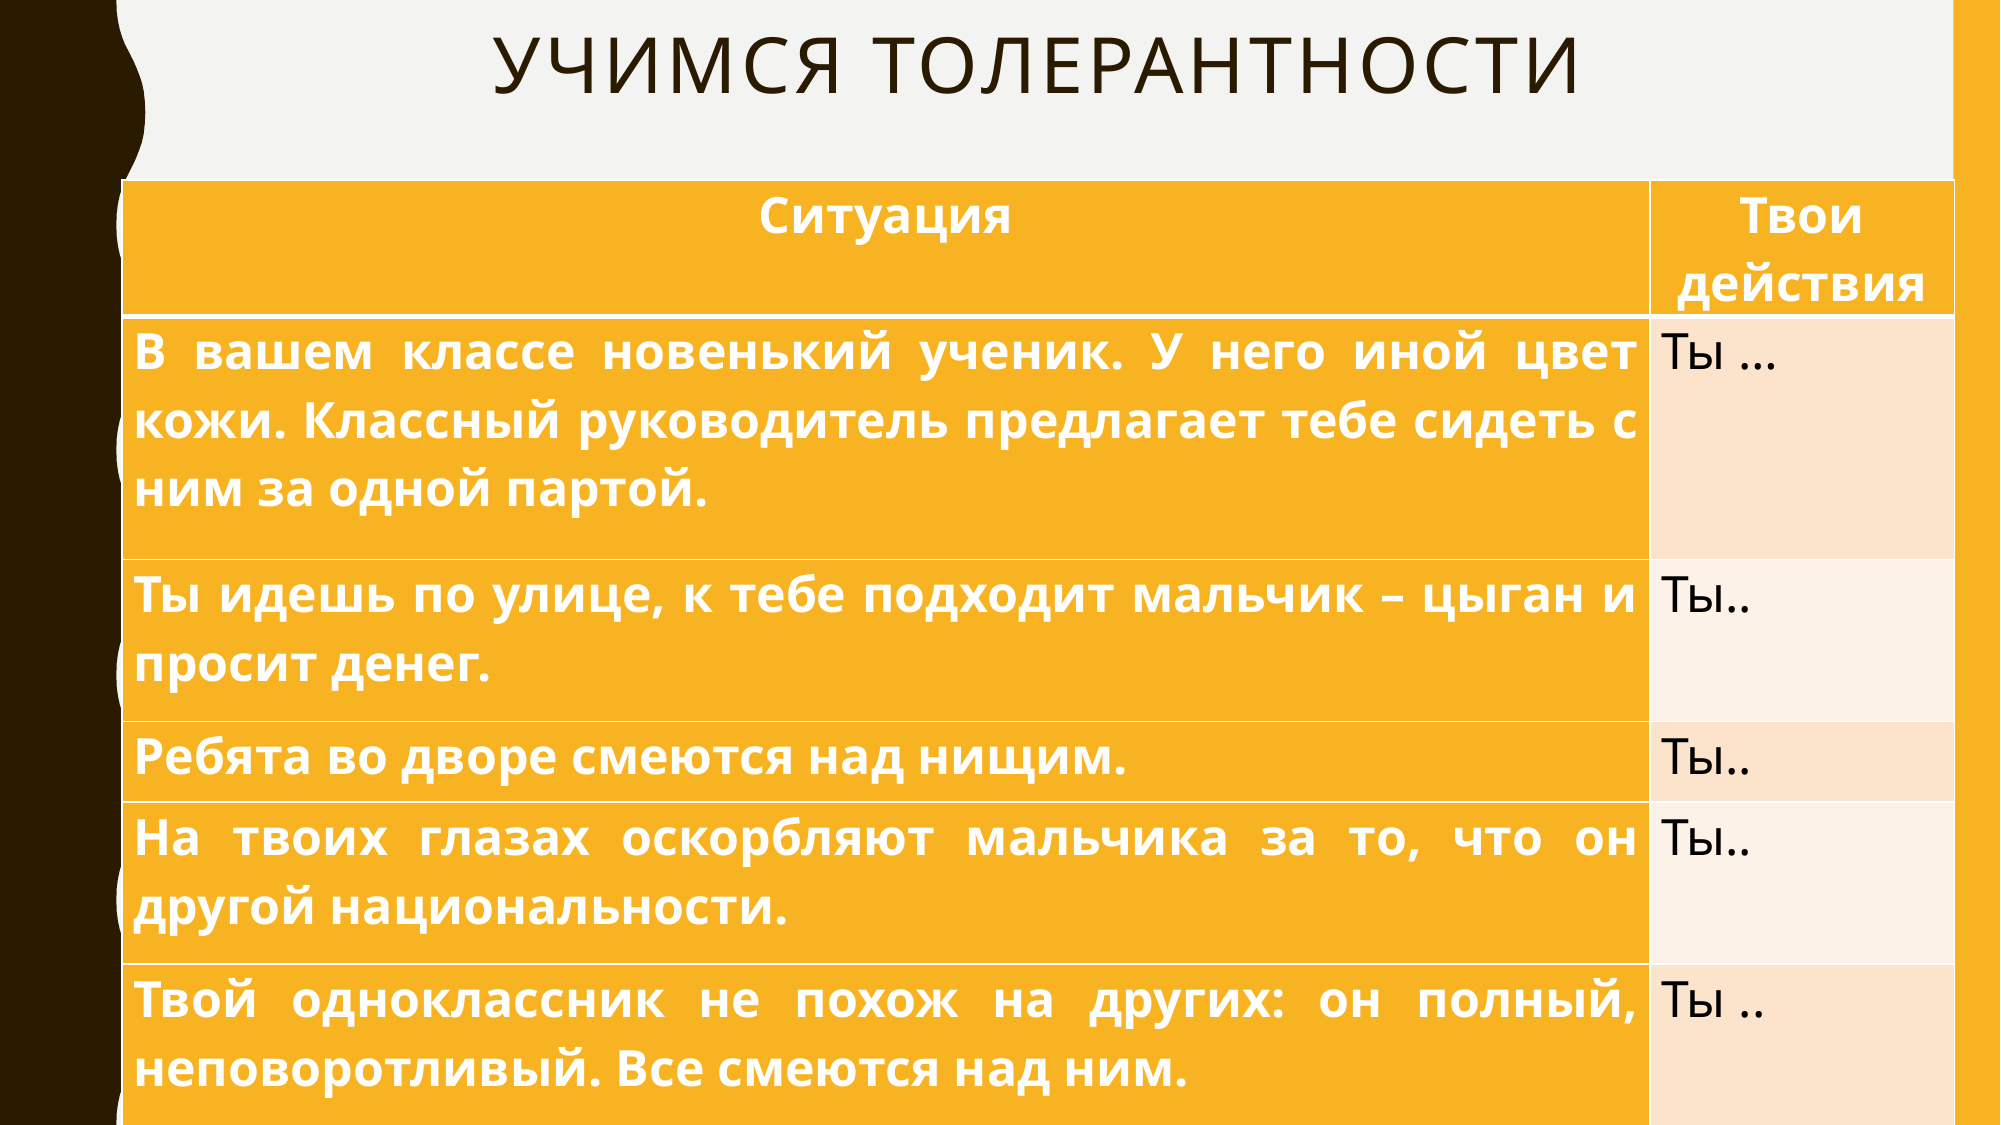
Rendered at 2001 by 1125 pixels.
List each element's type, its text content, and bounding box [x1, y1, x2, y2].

table_cell Ты.. [1651, 803, 1954, 963]
table_header Твои действия [1651, 181, 1954, 314]
table_cell Твой одноклассник не похож на других: он полный, неповоротливый. Все смеются над ним. [123, 965, 1649, 1125]
title Учимся толерантности [203, 18, 1874, 118]
table_cell На твоих глазах оскорбляют мальчика за то, что он другой национальности. [123, 803, 1649, 963]
table_cell Ты идешь по улице, к тебе подходит мальчик – цыган и просит денег. [123, 560, 1649, 721]
table_cell Ты .. [1651, 965, 1954, 1125]
table_cell Ты … [1651, 319, 1954, 559]
table_cell Ребята во дворе смеются над нищим. [123, 722, 1649, 801]
table_cell Ты.. [1651, 722, 1954, 801]
table_header Ситуация [123, 181, 1649, 314]
table_cell В вашем классе новенький ученик. У него иной цвет кожи. Классный руководитель предлагает тебе сидеть с ним за одной партой. [123, 319, 1649, 559]
table_cell Ты.. [1651, 560, 1954, 721]
